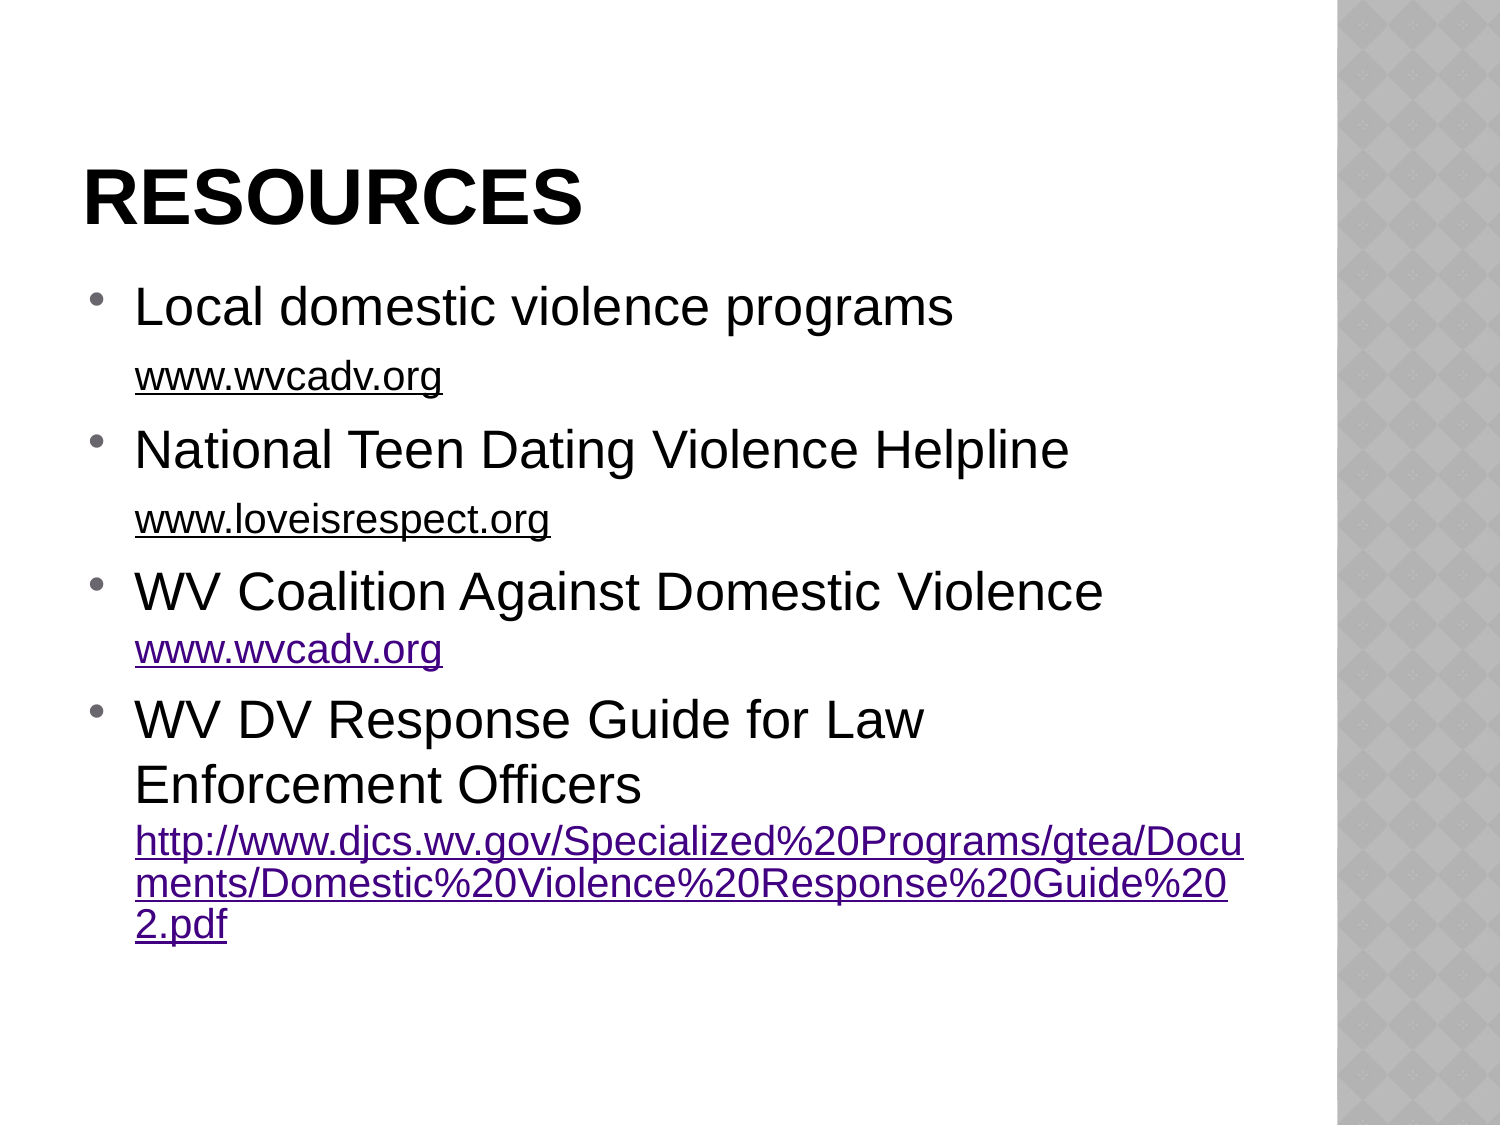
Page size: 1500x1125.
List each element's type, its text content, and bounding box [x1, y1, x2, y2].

list Local domestic violence programs www.wvcadv.org National Teen Dating Violence Helpline www.loveisrespect.org WV Coalition Against Domestic Violence www.wvcadv.org WV DV Response Guide for Law Enforcement Officers http://www.djcs.wv.gov/Specialized%20Programs/gtea/Documents/Domestic%20Violence%20Response%20Guide%202.pdf [75, 264, 1263, 1060]
title Resources [75, 52, 1263, 241]
